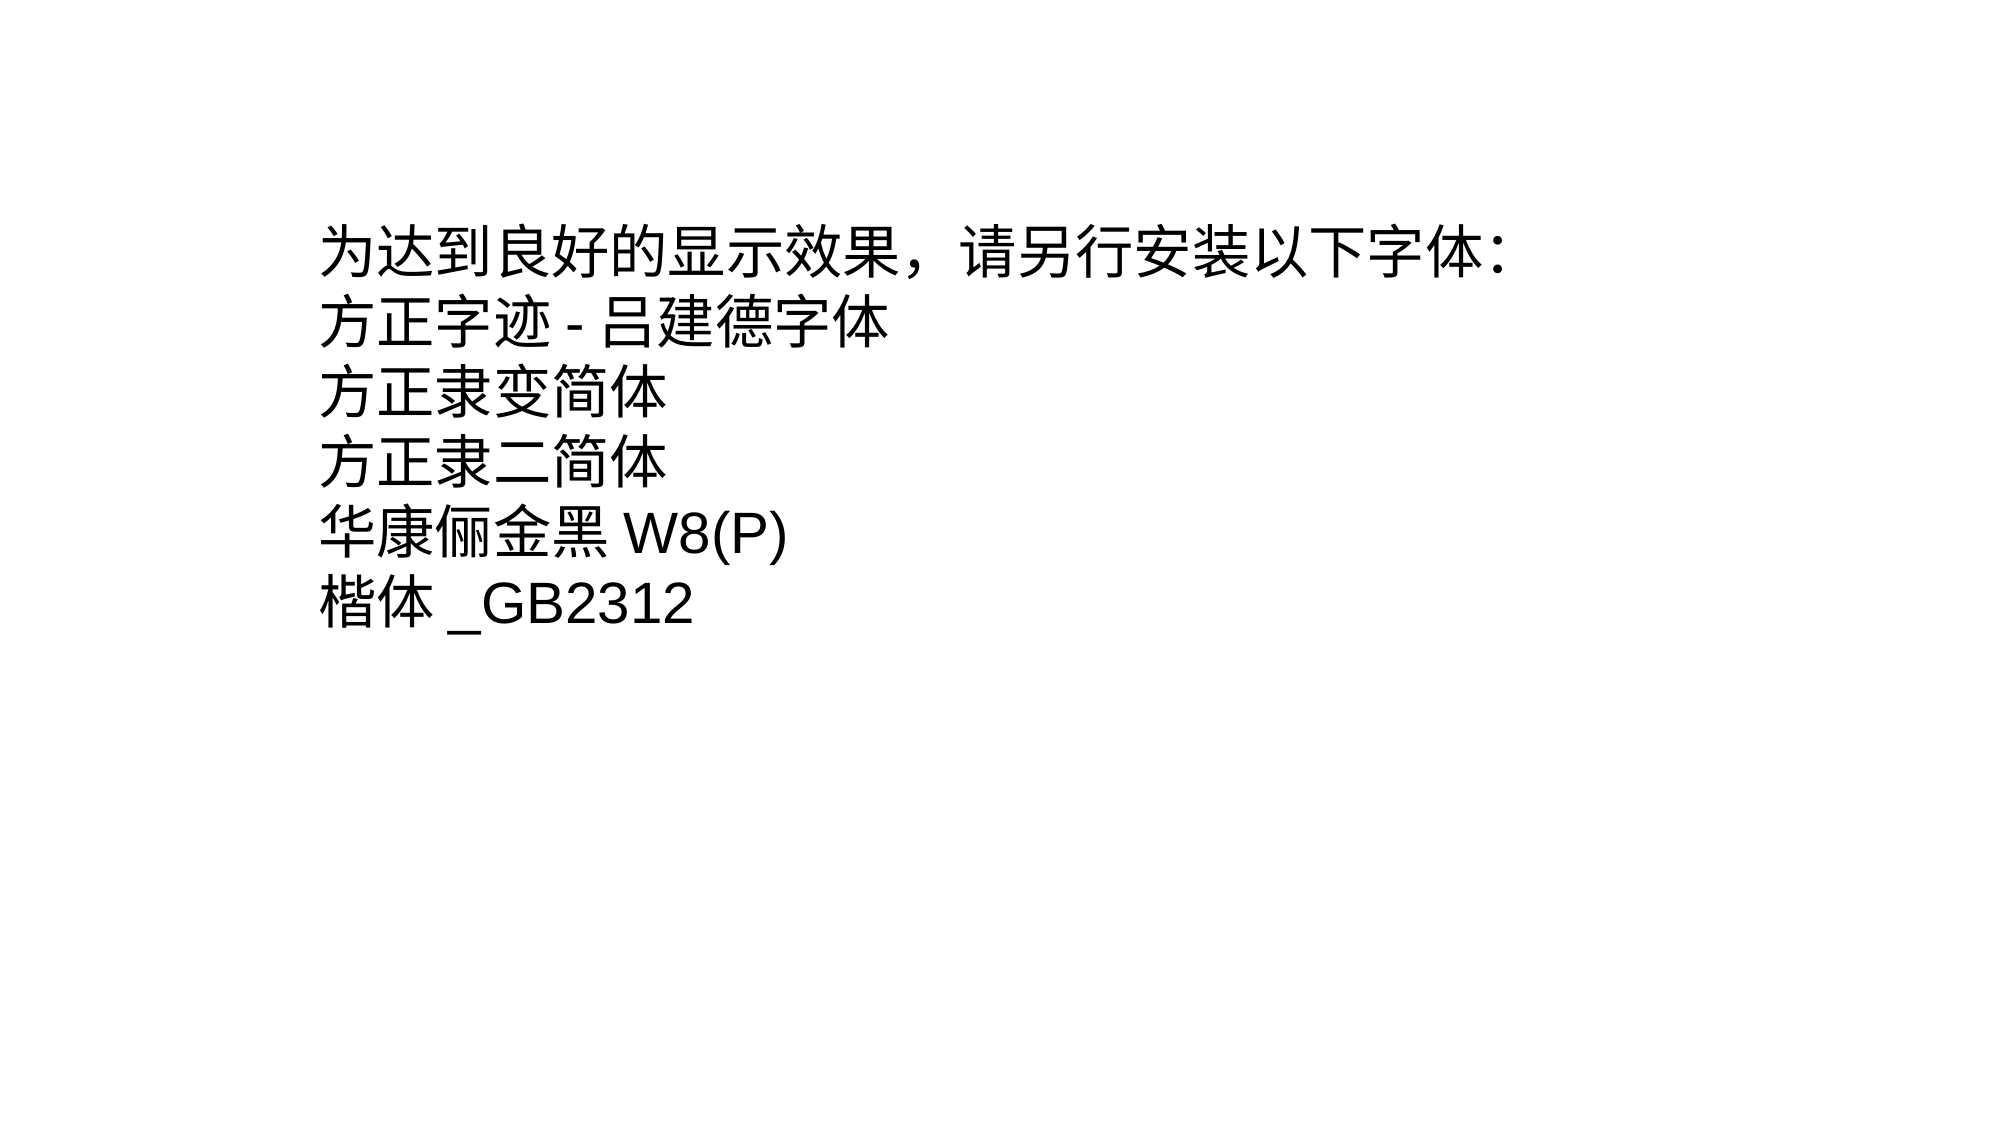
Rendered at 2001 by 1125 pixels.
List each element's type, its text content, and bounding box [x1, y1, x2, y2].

text_box 为达到良好的显示效果，请另行安装以下字体： 方正字迹-吕建德字体 方正隶变简体 方正隶二简体 华康俪金黑W8(P) 楷体_GB2312 [303, 208, 1733, 643]
